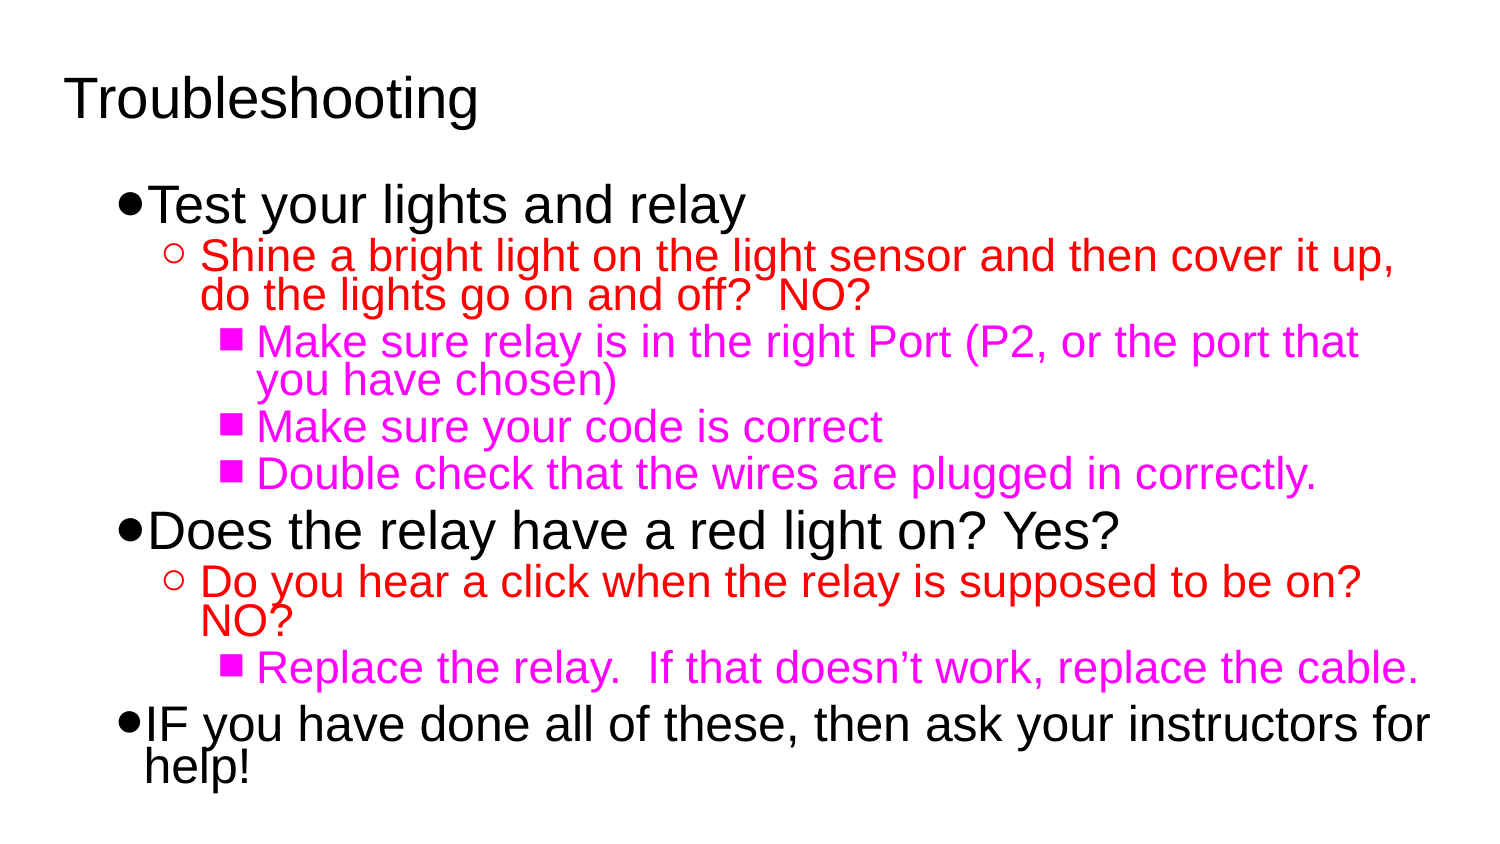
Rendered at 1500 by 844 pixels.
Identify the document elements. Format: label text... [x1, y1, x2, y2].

title Troubleshooting [52, 18, 1347, 182]
list Test your lights and relay Shine a bright light on the light sensor and then cover it up, do the lights go on and off? NO? Make sure relay is in the right Port (P2, or the port that you have chosen) Make sure your code is correct Double check that the wires are plugged in correctly. Does the relay have a red light on? Yes? Do you hear a click when the relay is supposed to be on? NO? Replace the relay. If that doesn’t work, replace the cable. IF you have done all of these, then ask your instructors for help! [103, 181, 1448, 718]
